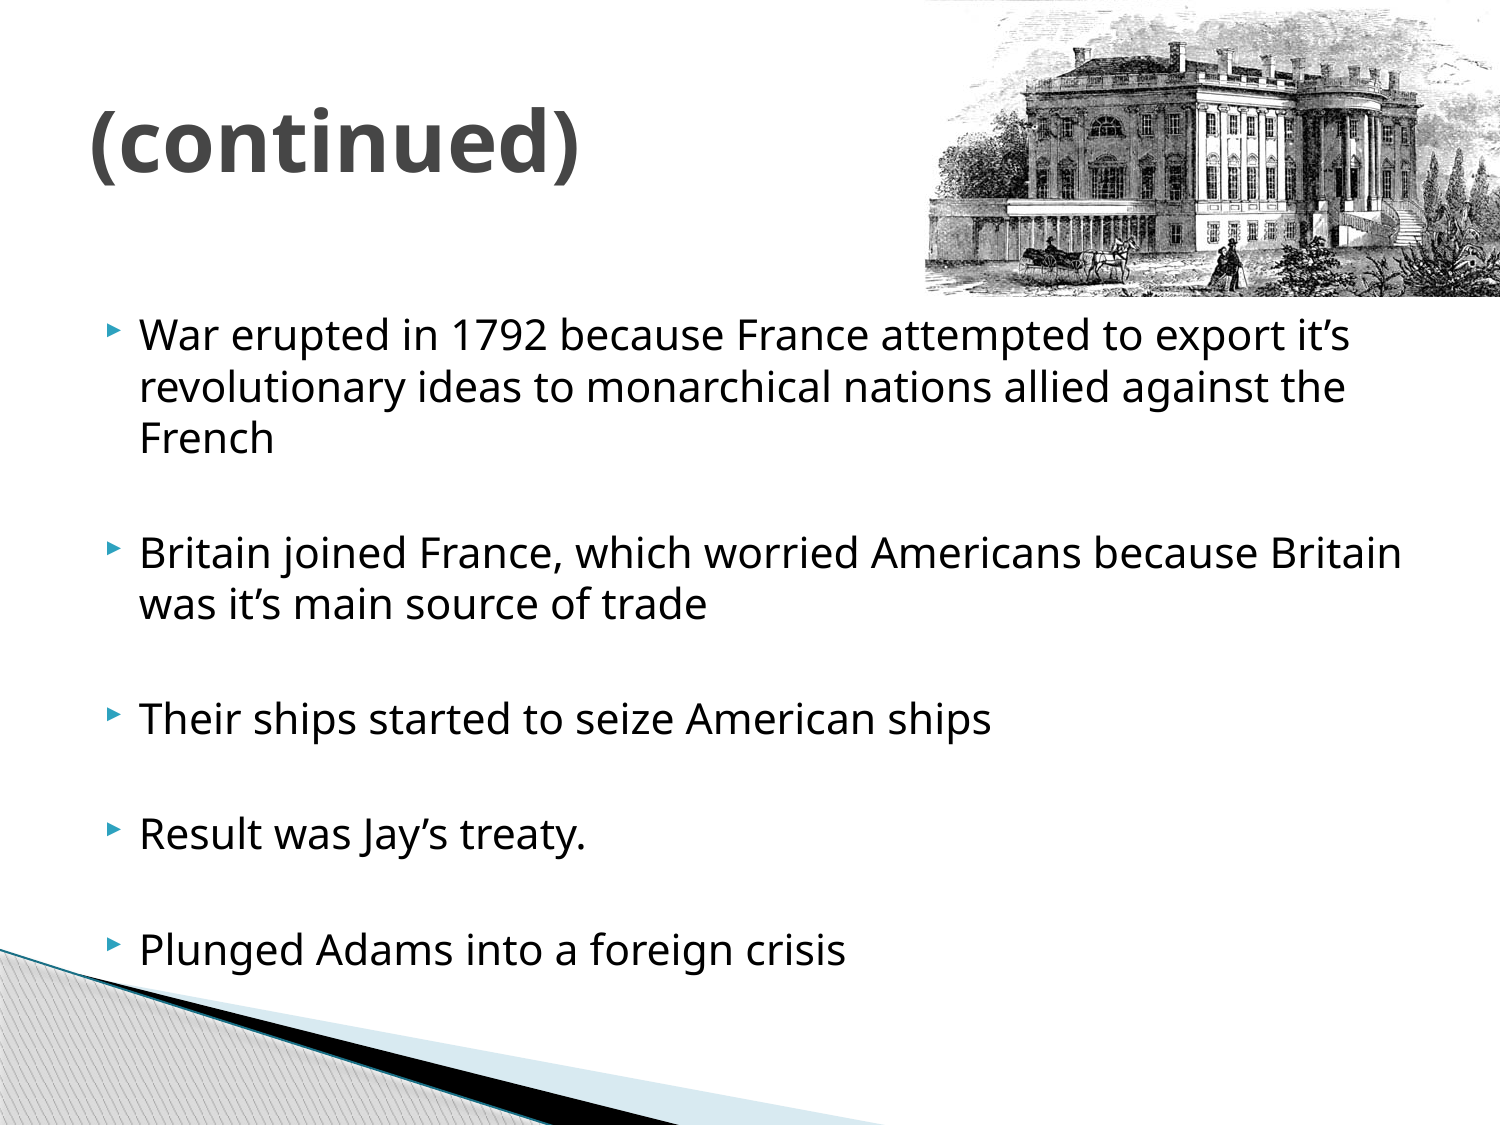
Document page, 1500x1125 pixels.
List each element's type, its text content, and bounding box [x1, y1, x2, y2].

picture [924, 0, 1500, 297]
title (continued) [75, 45, 918, 233]
list War erupted in 1792 because France attempted to export it’s revolutionary ideas to monarchical nations allied against the French Britain joined France, which worried Americans because Britain was it’s main source of trade Their ships started to seize American ships Result was Jay’s treaty. Plunged Adams into a foreign crisis [75, 243, 1425, 986]
